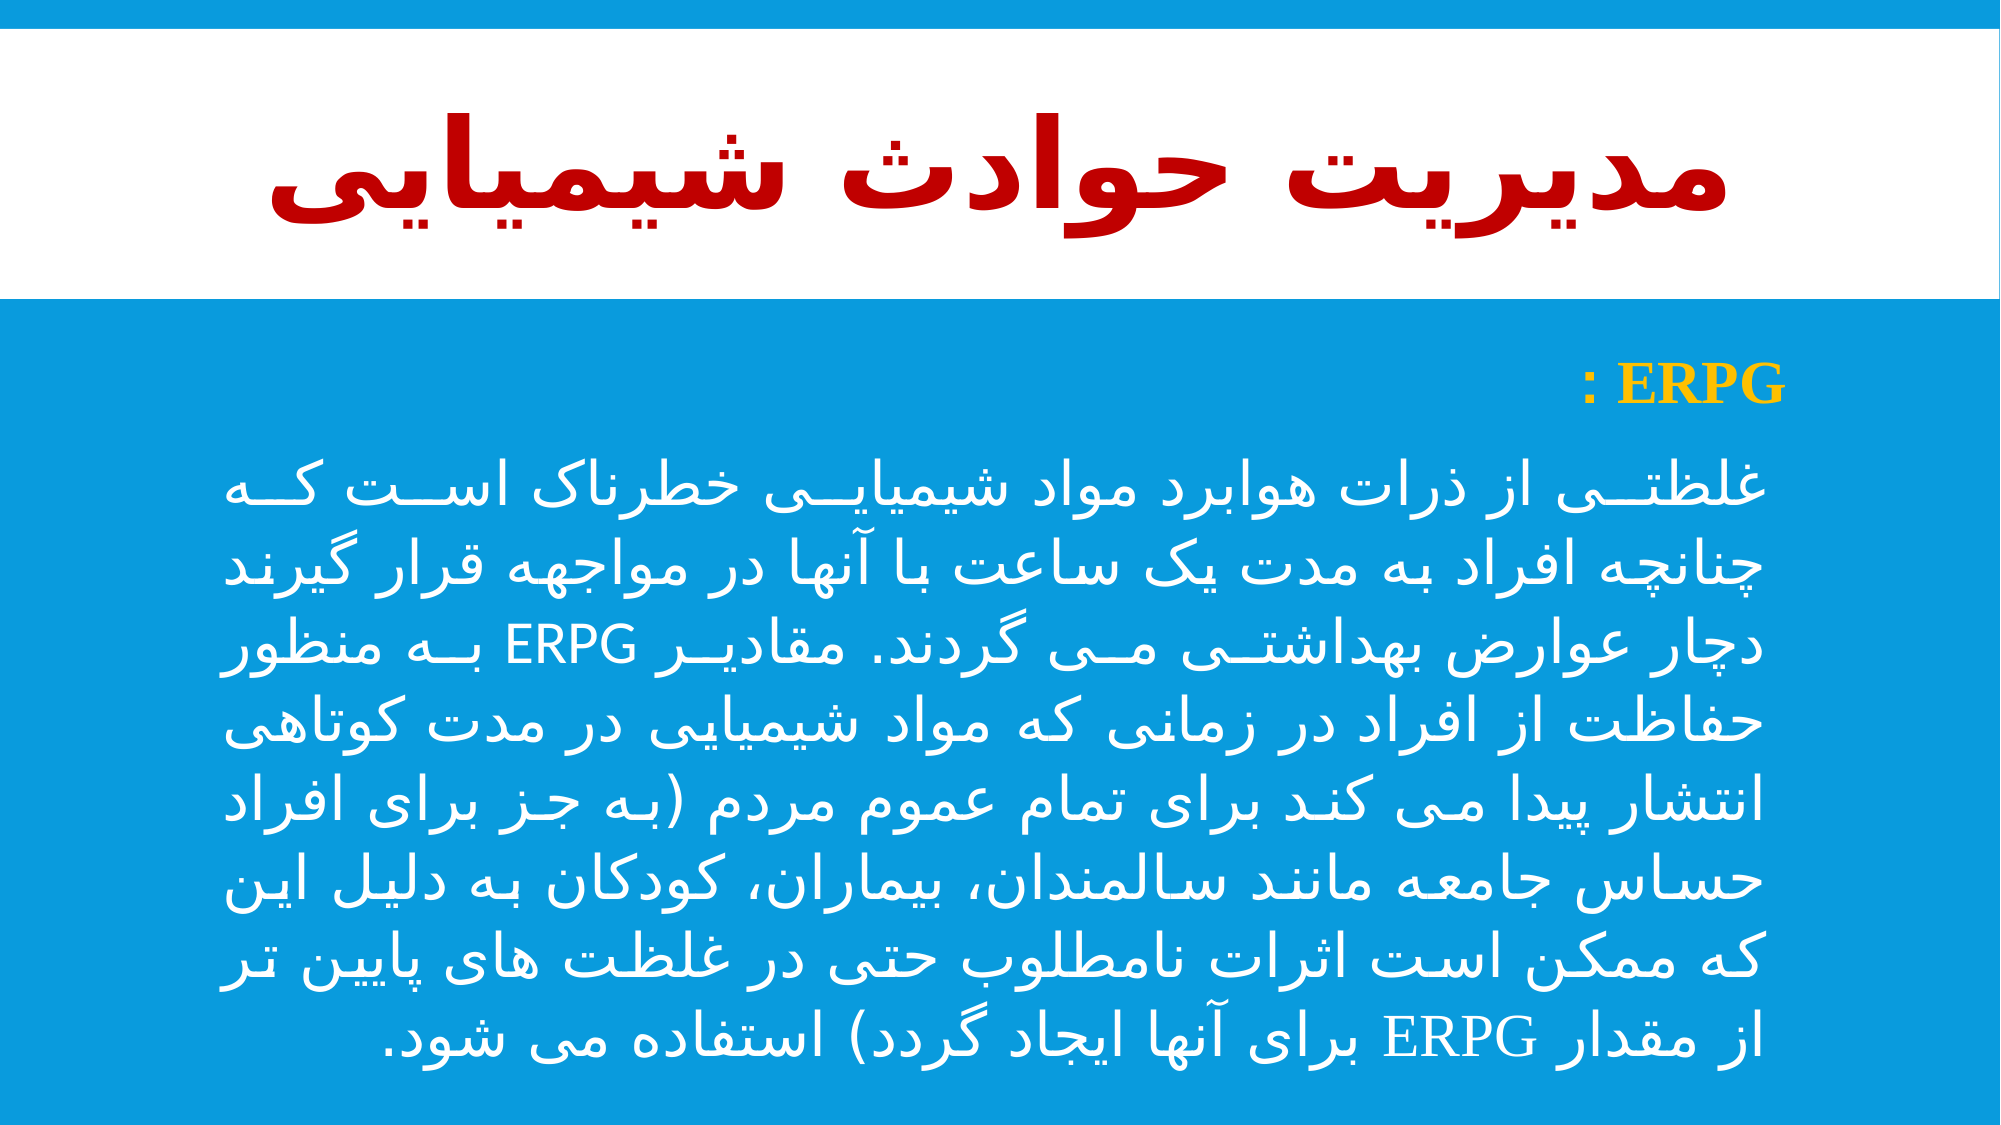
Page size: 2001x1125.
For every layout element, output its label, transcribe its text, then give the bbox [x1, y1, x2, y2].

list ERPG : غلظتی از ذرات هوابرد مواد شیمیایی خطرناک است که چنانچه افراد به مدت یک ساعت با آنها در مواجهه قرار گیرند دچار عوارض بهداشتی می گردند. مقادیر ERPG به منظور حفاظت از افراد در زمانی که مواد شیمیایی در مدت کوتاهی انتشار پیدا می کند برای تمام عموم مردم (به جز برای افراد حساس جامعه مانند سالمندان، بیماران، کودکان به دلیل این که ممکن است اثرات نامطلوب حتی در غلظت های پایین تر از مقدار ERPG برای آنها ایجاد گردد) استفاده می شود. [197, 329, 1803, 1093]
title مدیریت حوادث شیمیایی [197, 46, 1803, 295]
